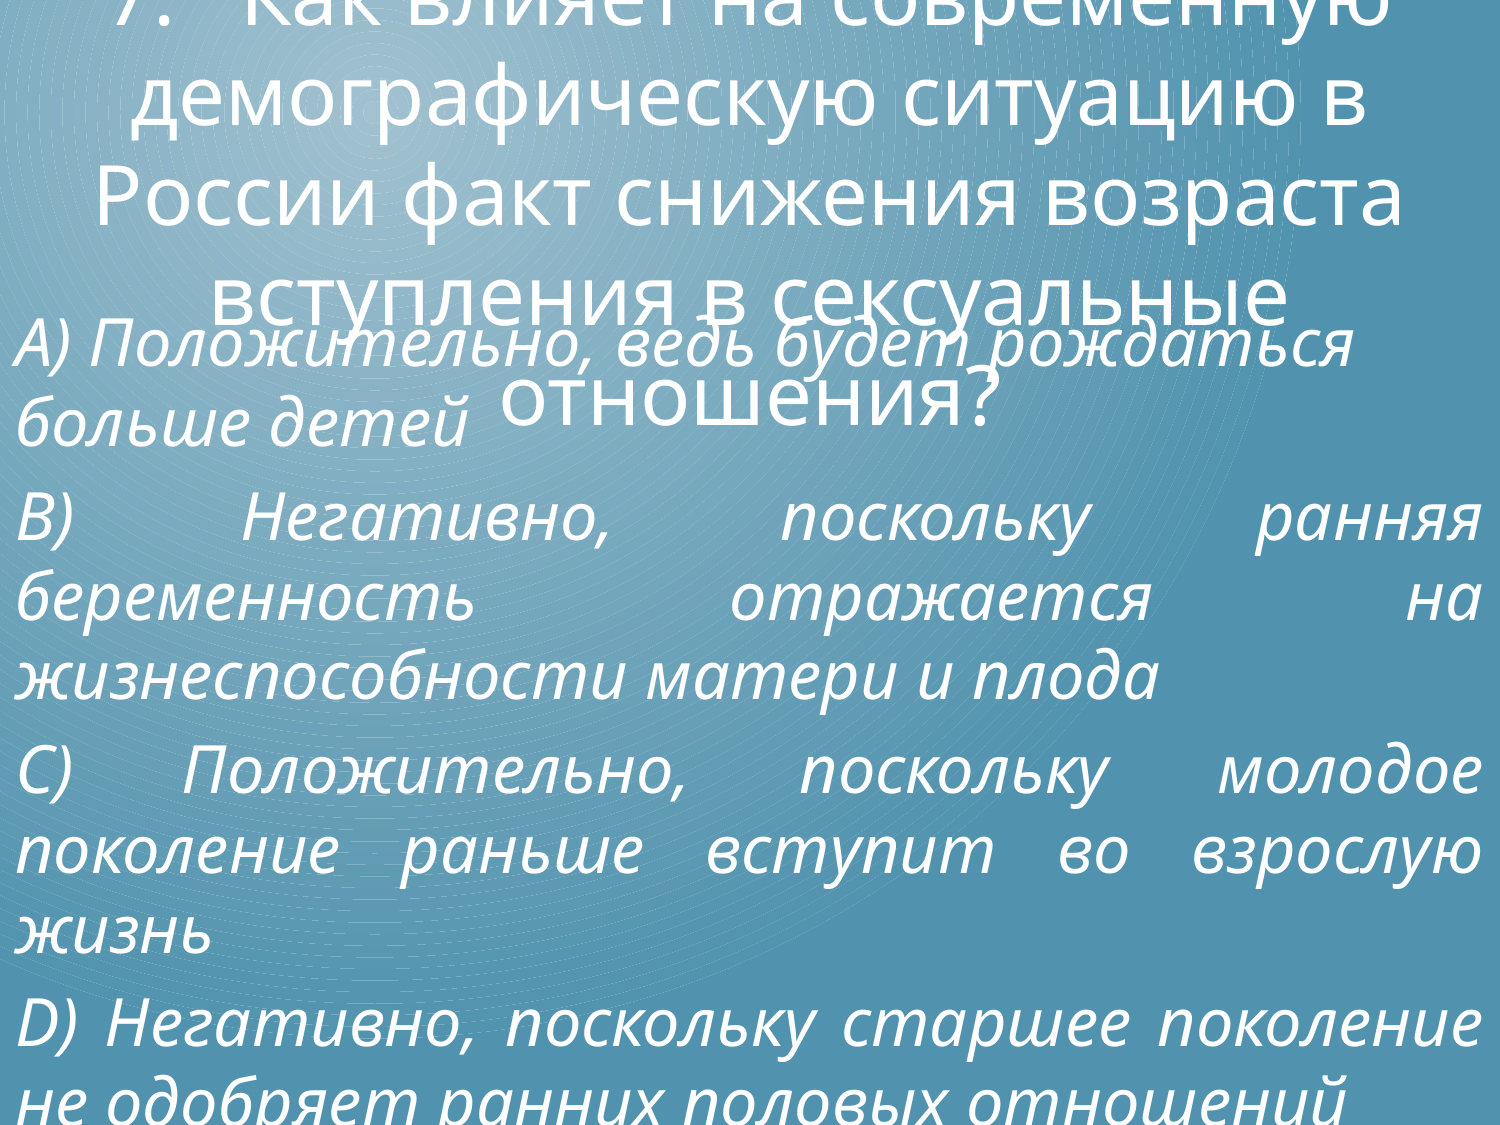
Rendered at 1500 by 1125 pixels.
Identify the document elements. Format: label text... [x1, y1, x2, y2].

subtitle А) Положительно, ведь будет рождаться больше детей В) Негативно, поскольку ранняя беременность отражается на жизнеспособности матери и плода С) Положительно, поскольку молодое поколение раньше вступит во взрослую жизнь D) Негативно, поскольку старшее поколение не одобряет ранних половых отношений [0, 314, 1500, 1125]
title 7. Как влияет на современную демографическую ситуацию в России факт снижения возраста вступления в сексуальные отношения? [0, 0, 1500, 314]
